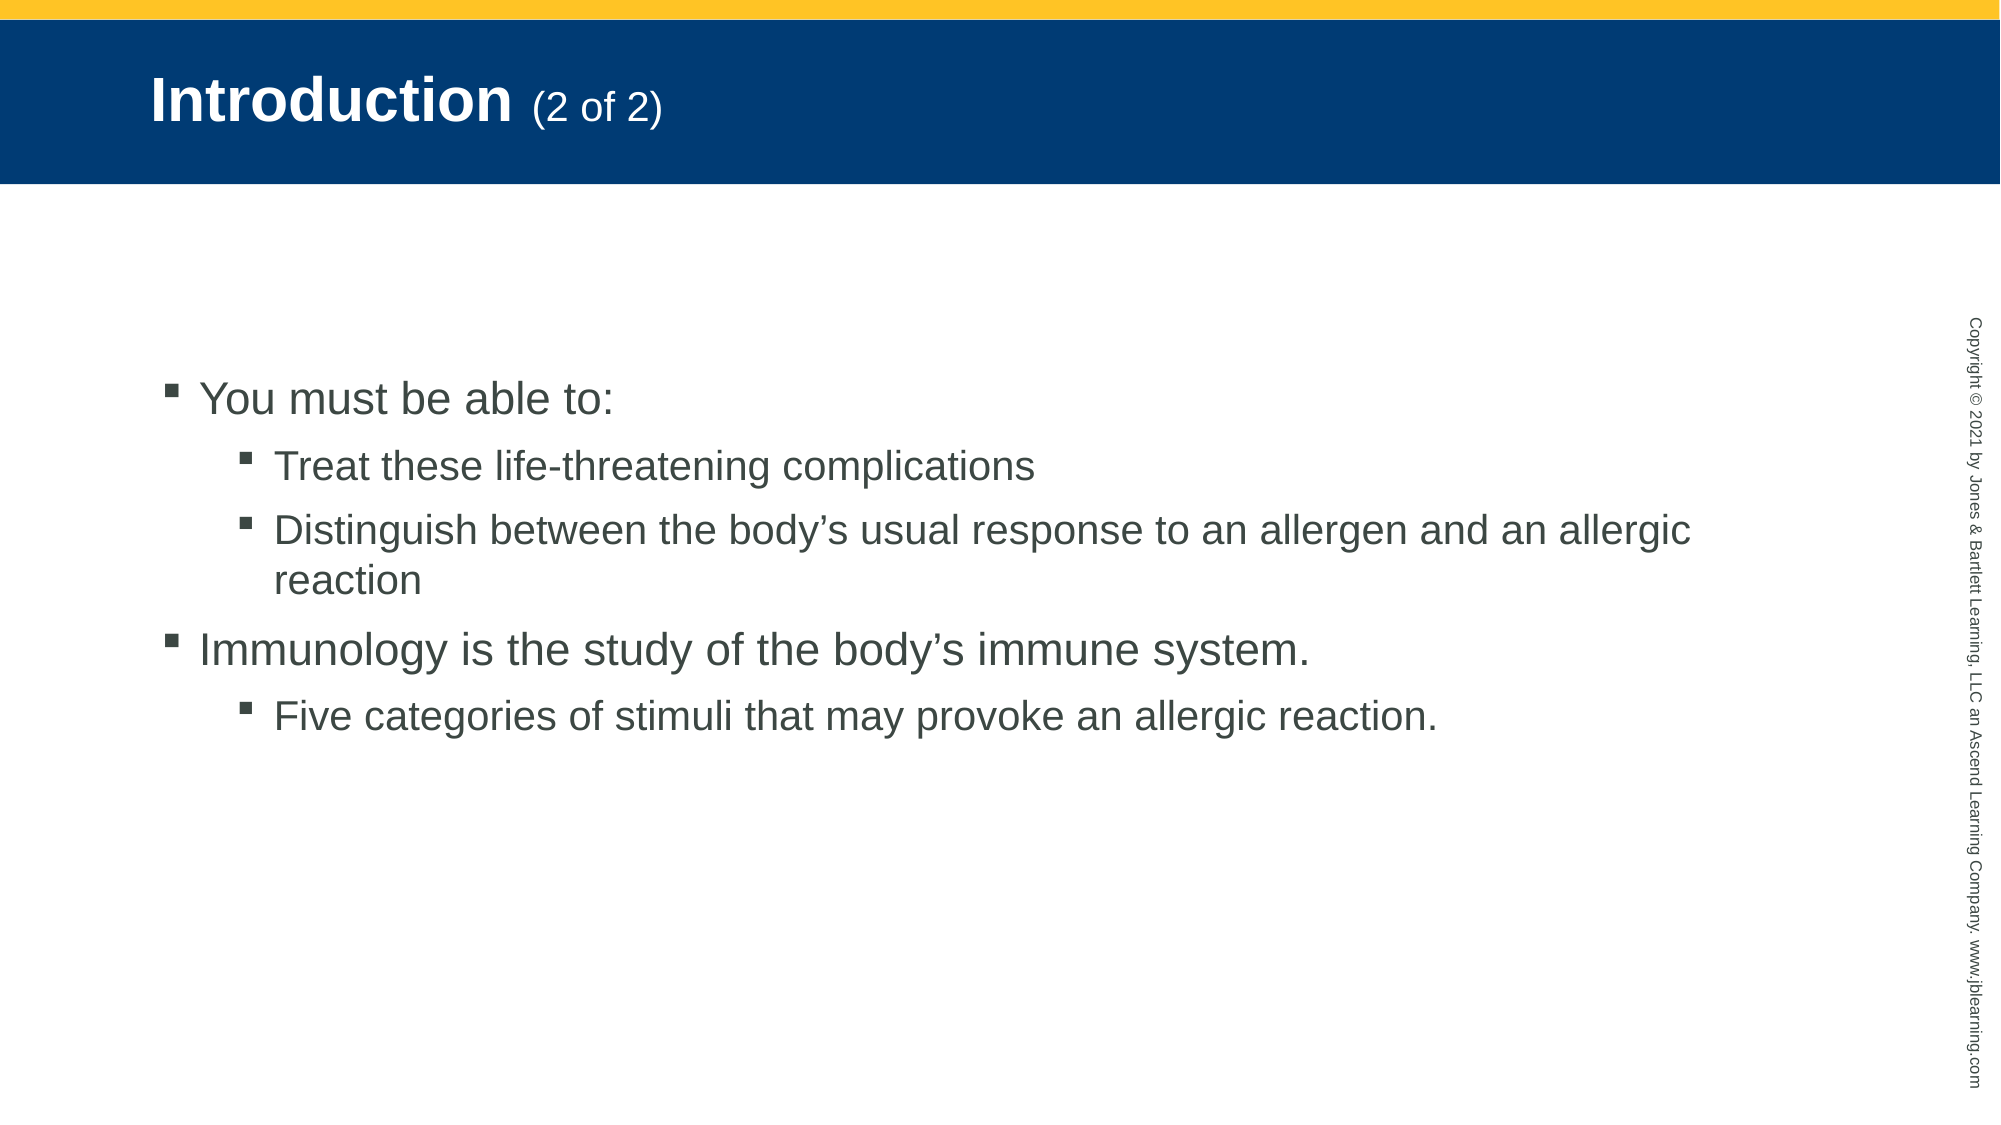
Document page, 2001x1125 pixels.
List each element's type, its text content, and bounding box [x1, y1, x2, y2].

list You must be able to: Treat these life-threatening complications Distinguish between the body’s usual response to an allergen and an allergic reaction Immunology is the study of the body’s immune system. Five categories of stimuli that may provoke an allergic reaction. [146, 361, 1859, 1016]
title Introduction (2 of 2) [0, 19, 2000, 185]
